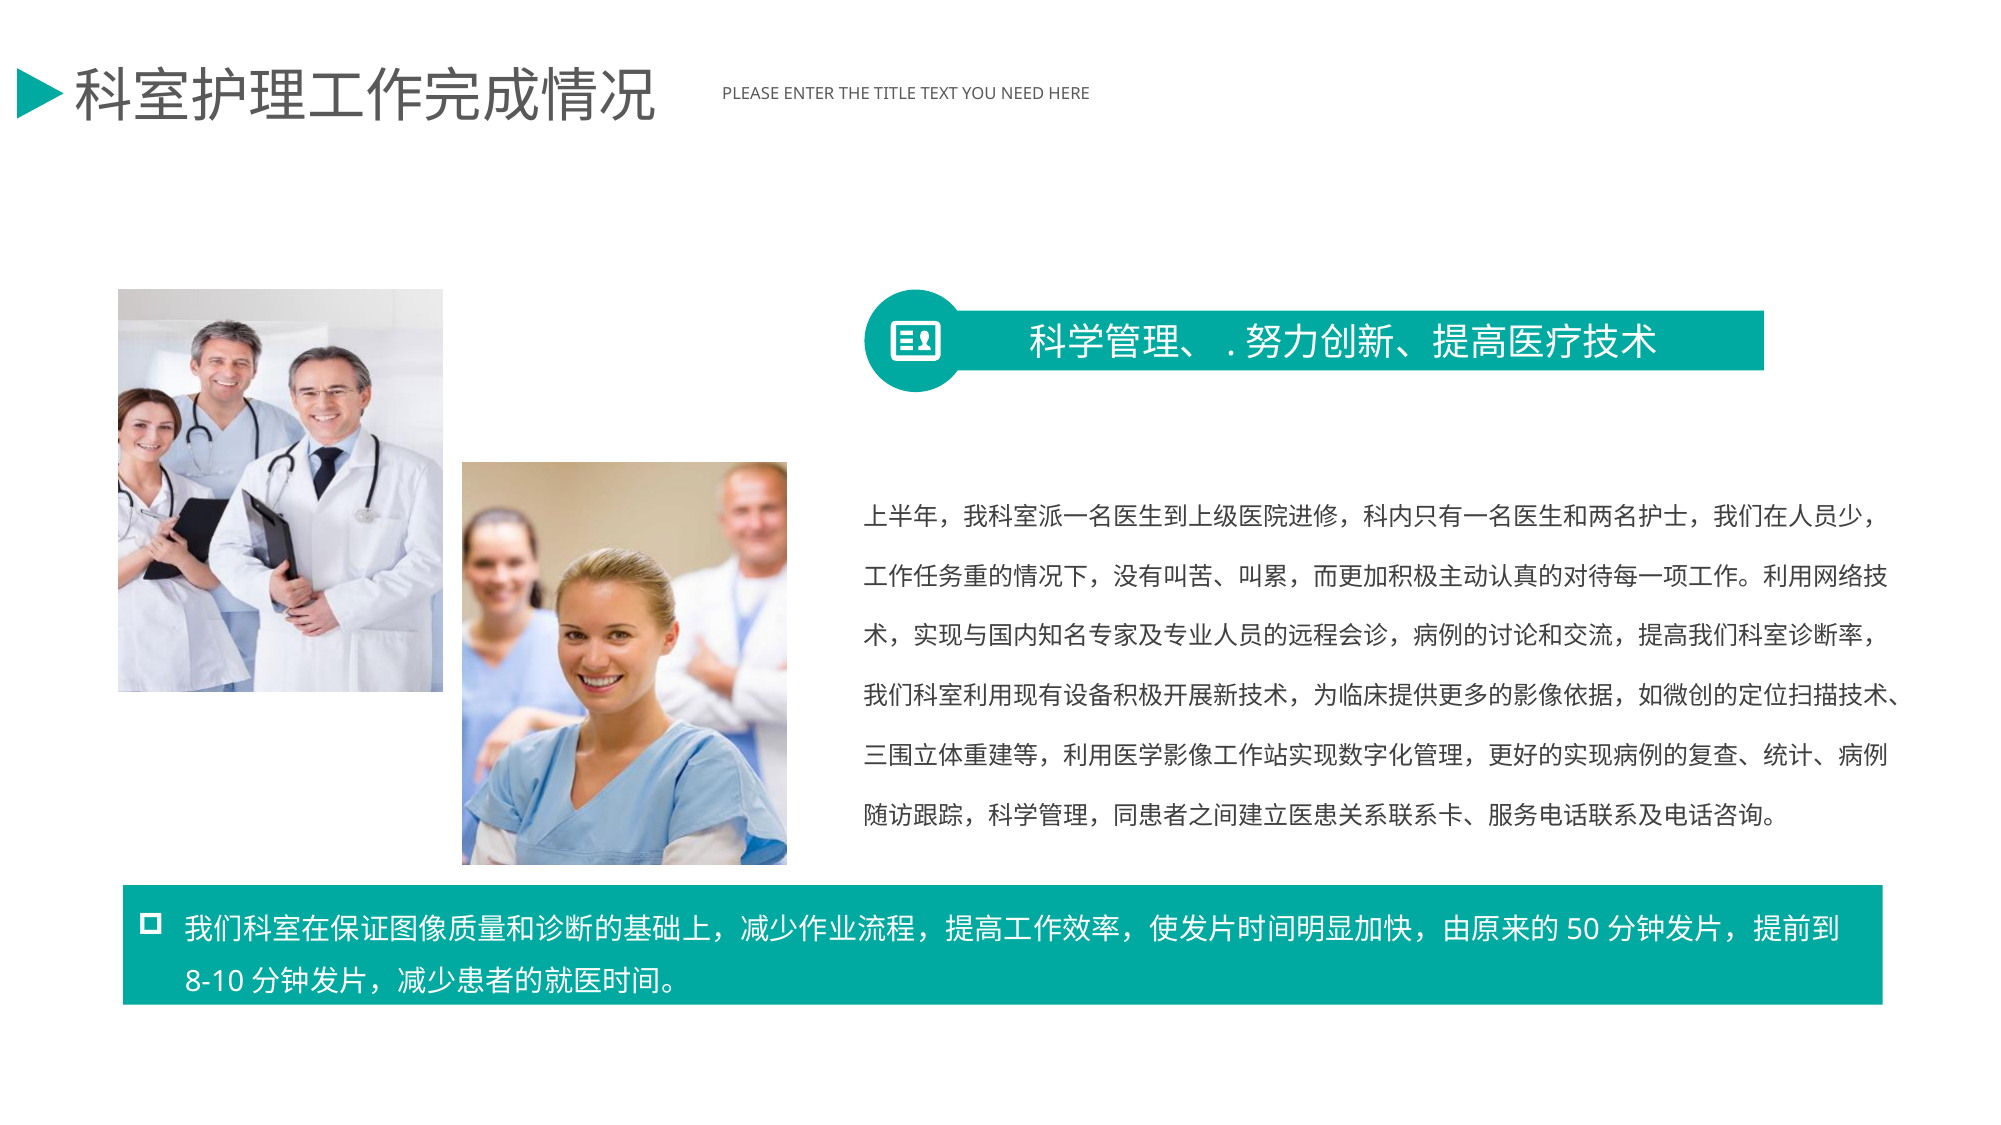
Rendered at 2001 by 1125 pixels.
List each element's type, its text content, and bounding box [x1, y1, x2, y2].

picture [118, 289, 443, 692]
text_box 我们科室在保证图像质量和诊断的基础上，减少作业流程，提高工作效率，使发片时间明显加快，由原来的50分钟发片，提前到8-10分钟发片，减少患者的就医时间。 [123, 885, 1883, 1005]
text_box PLEASE ENTER THE TITLE TEXT YOU NEED HERE [707, 75, 1251, 111]
text_box 科学管理、.努力创新、提高医疗技术 [967, 310, 1764, 371]
text_box 科室护理工作完成情况 [74, 58, 1046, 129]
text_box 上半年，我科室派一名医生到上级医院进修，科内只有一名医生和两名护士，我们在人员少，工作任务重的情况下，没有叫苦、叫累，而更加积极主动认真的对待每一项工作。利用网络技术，实现与国内知名专家及专业人员的远程会诊，病例的讨论和交流，提高我们科室诊断率，我们科室利用现有设备积极开展新技术，为临床提供更多的影像依据，如微创的定位扫描技术、三围立体重建等，利用医学影像工作站实现数字化管理，更好的实现病例的复查、统计、病例随访跟踪，科学管理，同患者之间建立医患关系联系卡、服务电话联系及电话咨询。 [849, 462, 1920, 837]
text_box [864, 289, 967, 393]
text_box [16, 66, 66, 121]
picture [462, 462, 787, 865]
